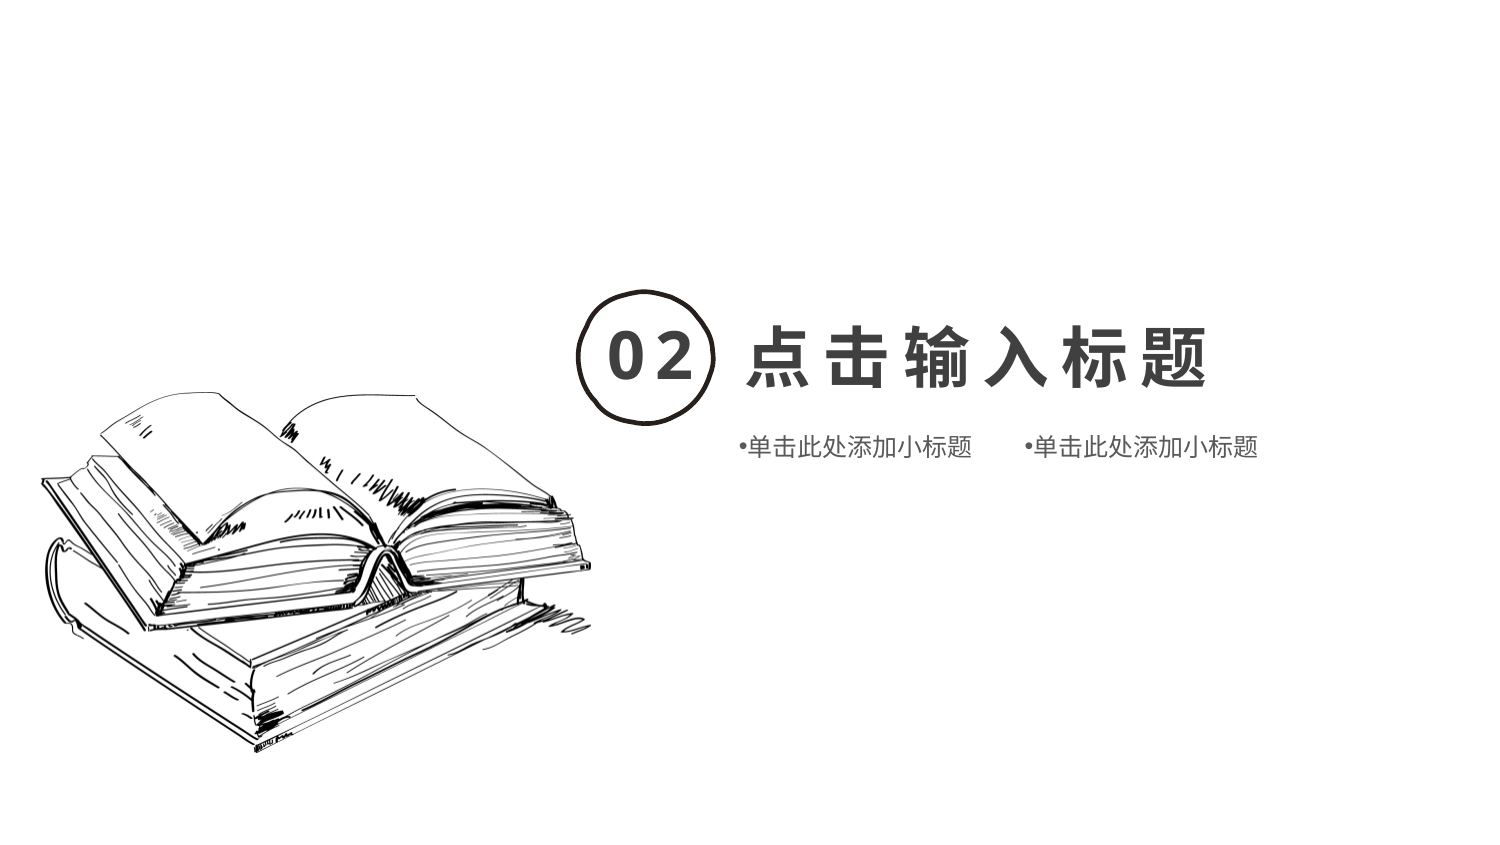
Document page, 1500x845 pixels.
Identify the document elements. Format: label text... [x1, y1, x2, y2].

picture [41, 392, 591, 753]
text_box 点击输入标题 [699, 309, 1256, 401]
text_box [596, 289, 692, 307]
text_box 单击此处添加小标题 [727, 425, 984, 467]
text_box 02 [591, 307, 710, 399]
text_box 单击此处添加小标题 [1013, 425, 1270, 467]
text_box [710, 331, 716, 381]
text_box [595, 399, 700, 426]
text_box [576, 313, 591, 391]
